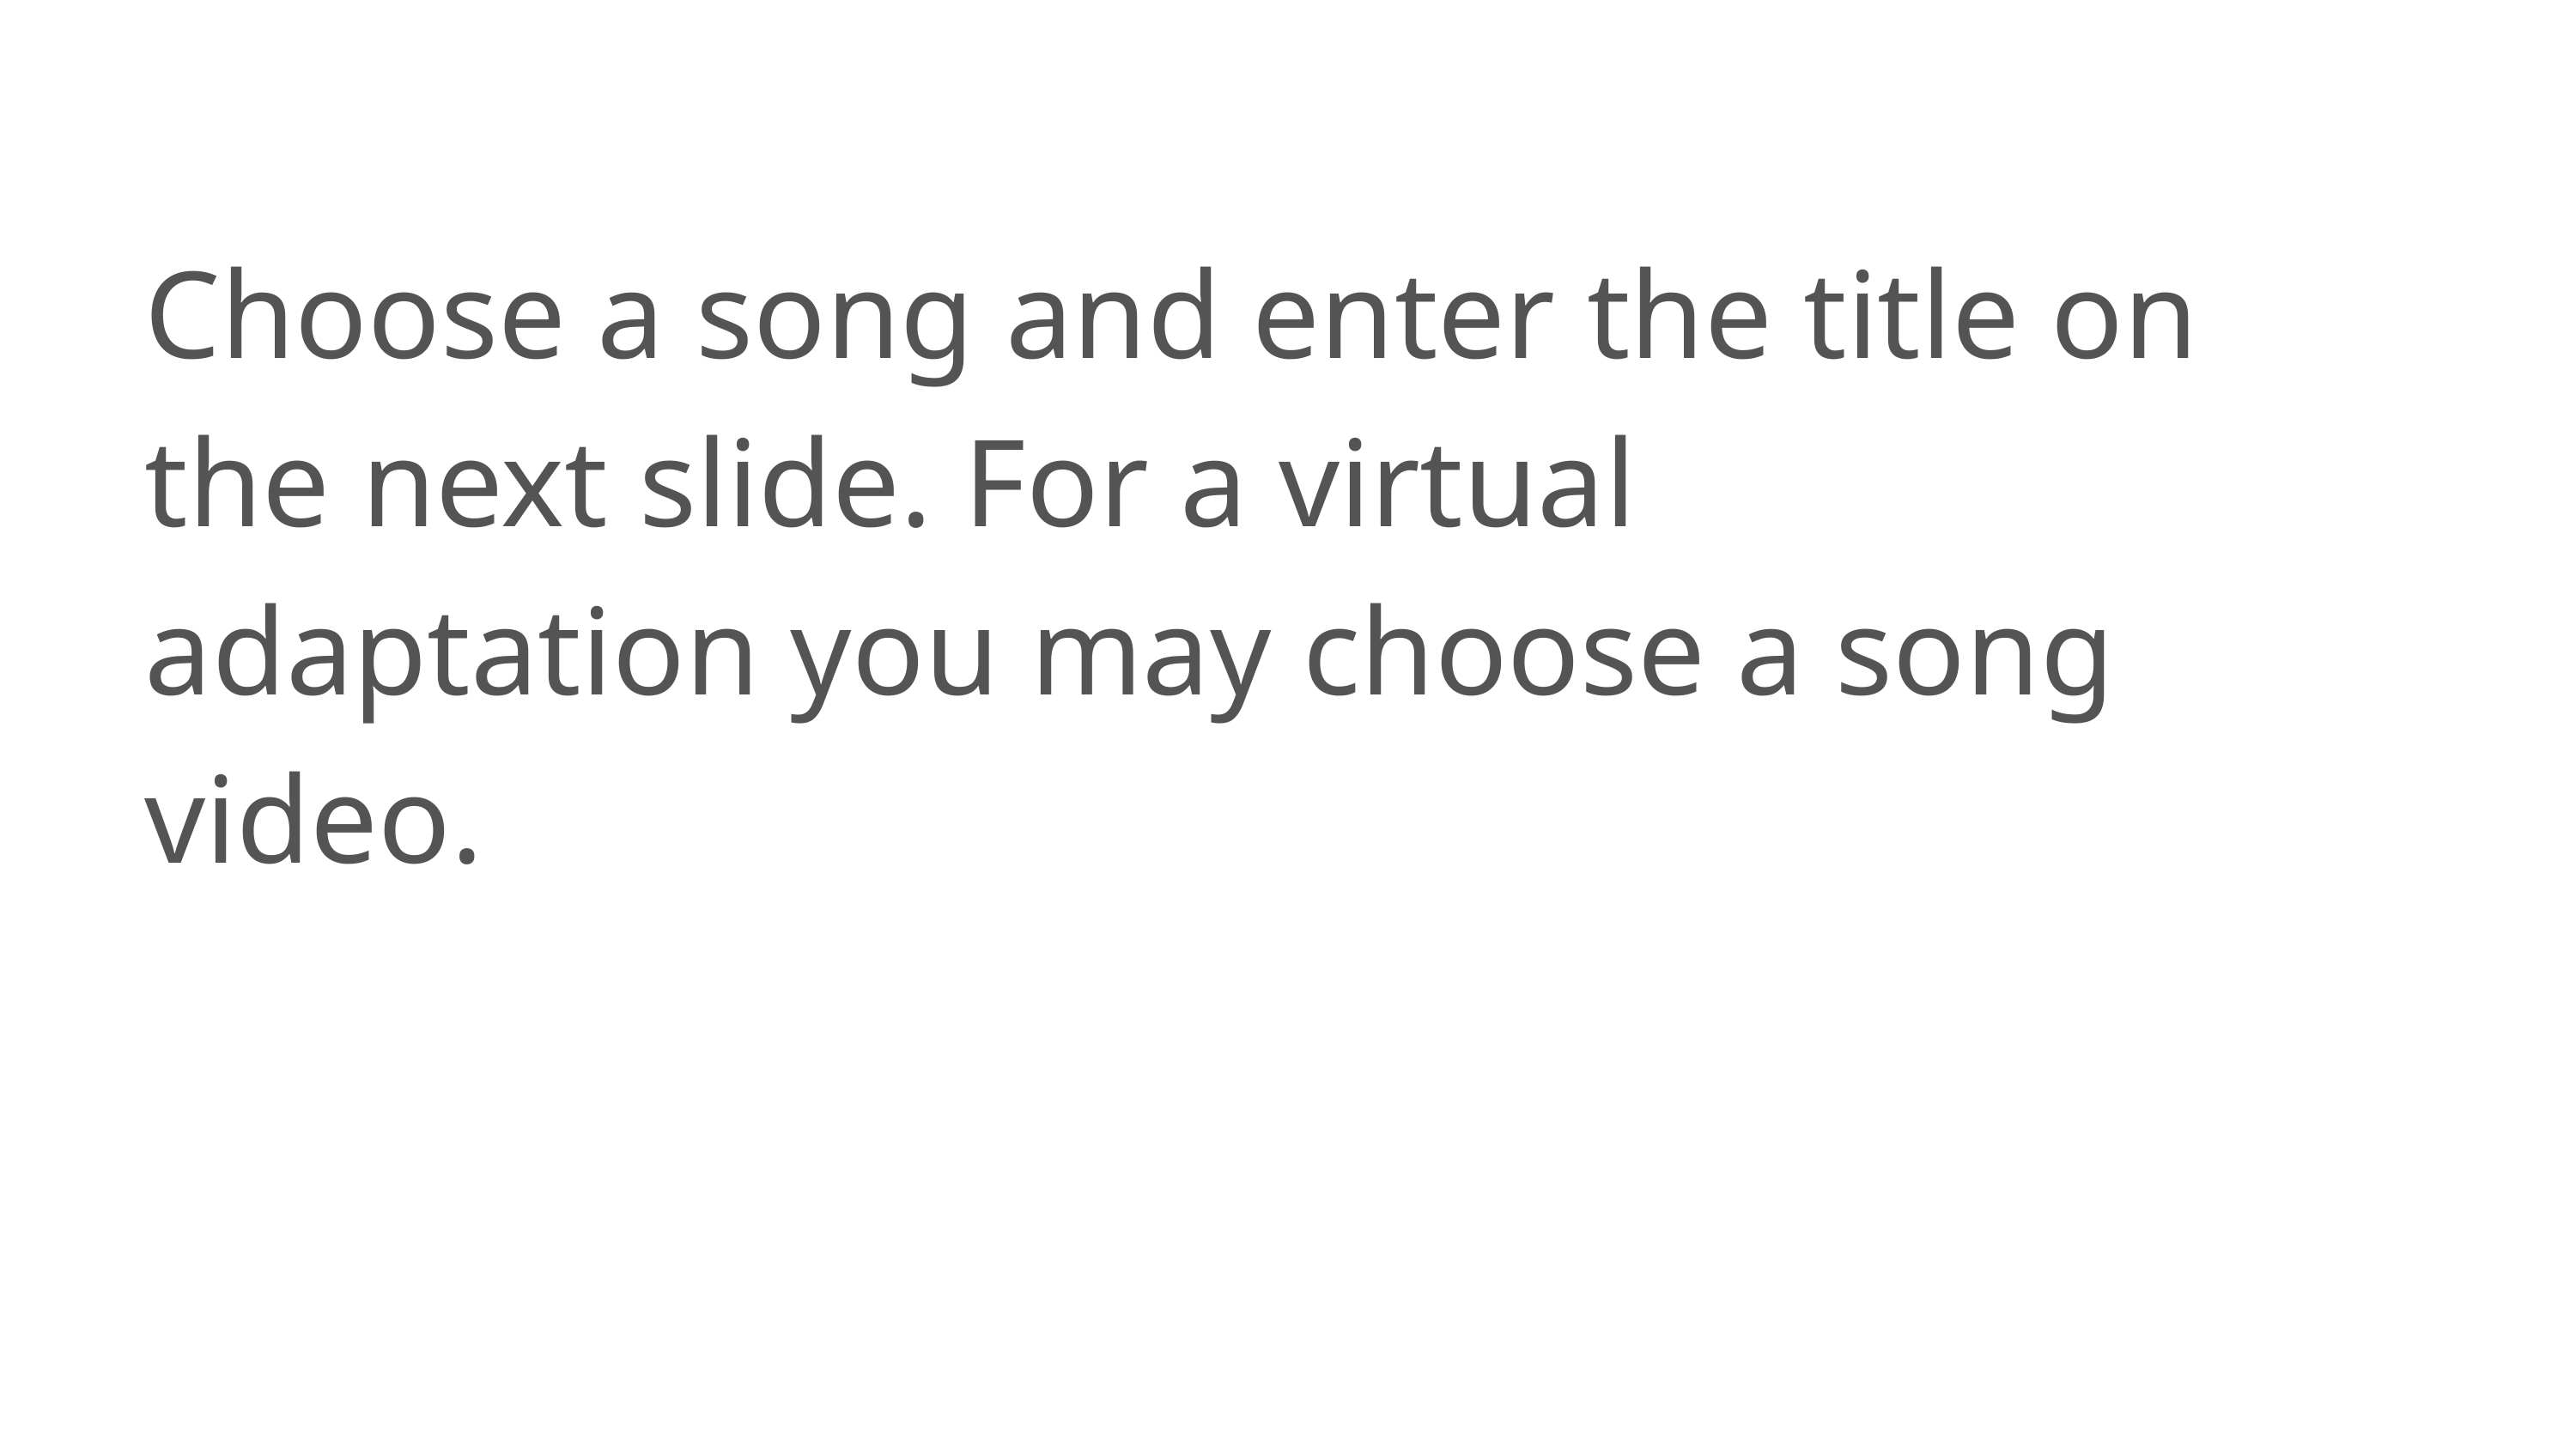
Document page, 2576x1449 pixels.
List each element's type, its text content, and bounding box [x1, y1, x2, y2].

text_box Choose a song and enter the title on the next slide. For a virtual adaptation you may choose a song video. [144, 214, 2243, 888]
